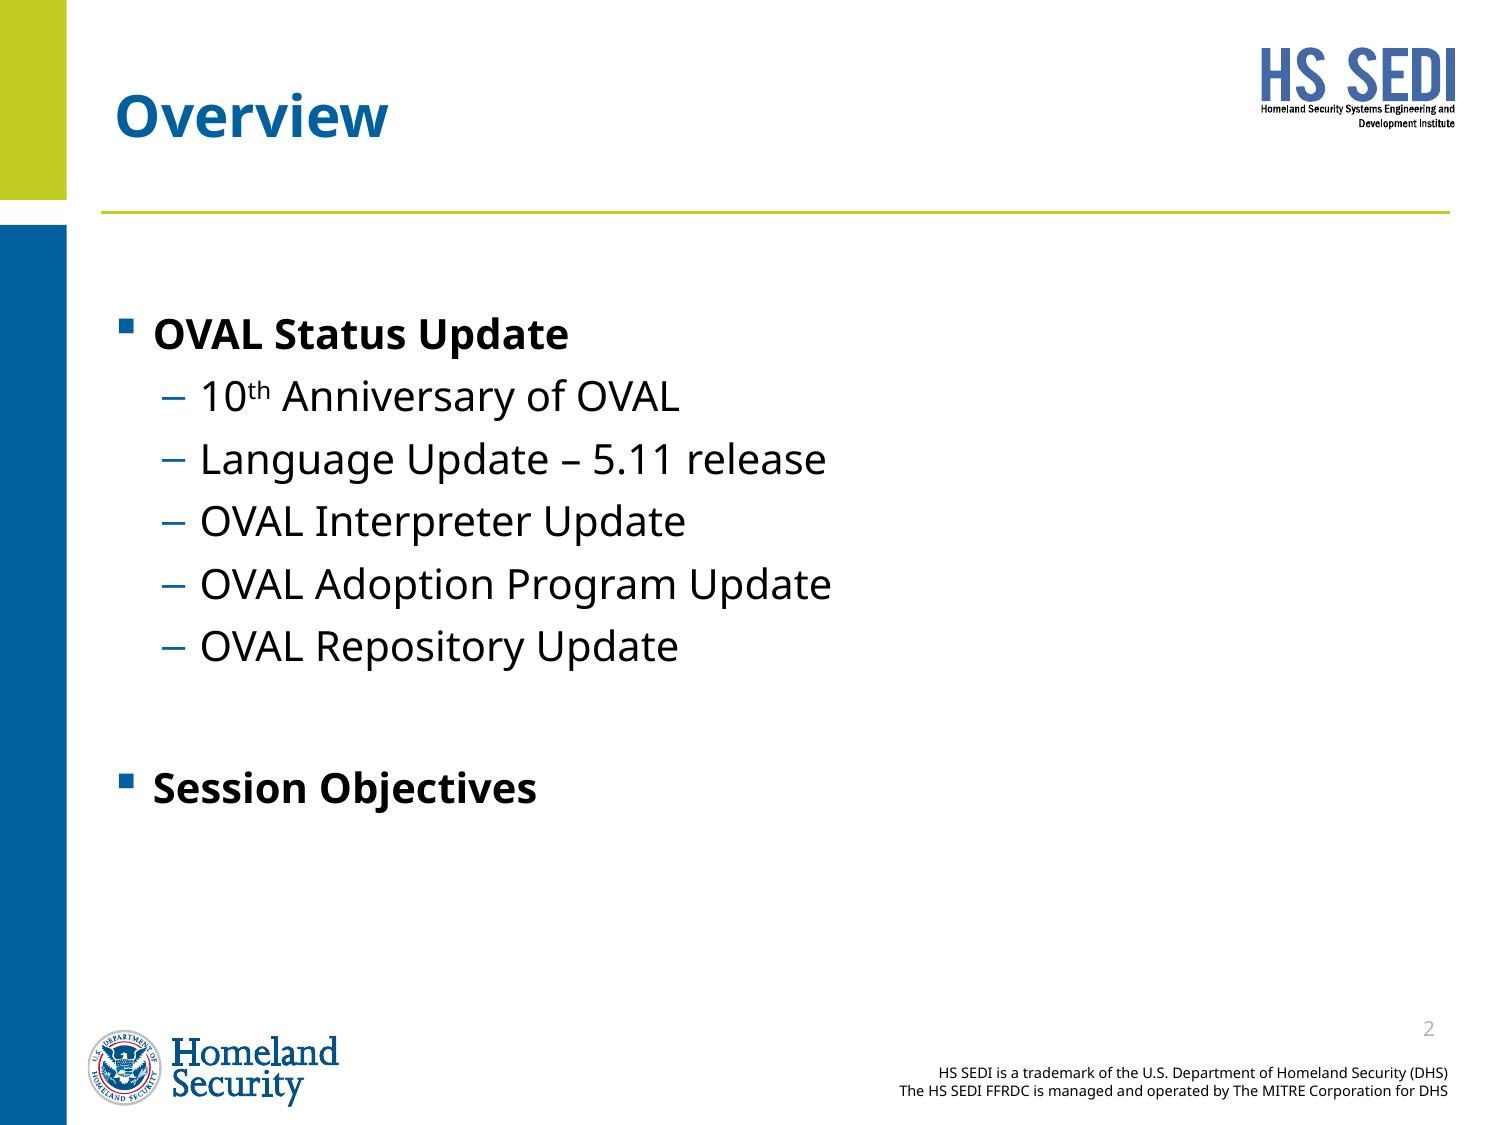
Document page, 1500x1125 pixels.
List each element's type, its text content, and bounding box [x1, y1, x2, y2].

list OVAL Status Update 10th Anniversary of OVAL Language Update – 5.11 release OVAL Interpreter Update OVAL Adoption Program Update OVAL Repository Update Session Objectives [99, 237, 1450, 1005]
slide_number 2 [1368, 1021, 1450, 1052]
title Overview [99, 45, 1248, 188]
